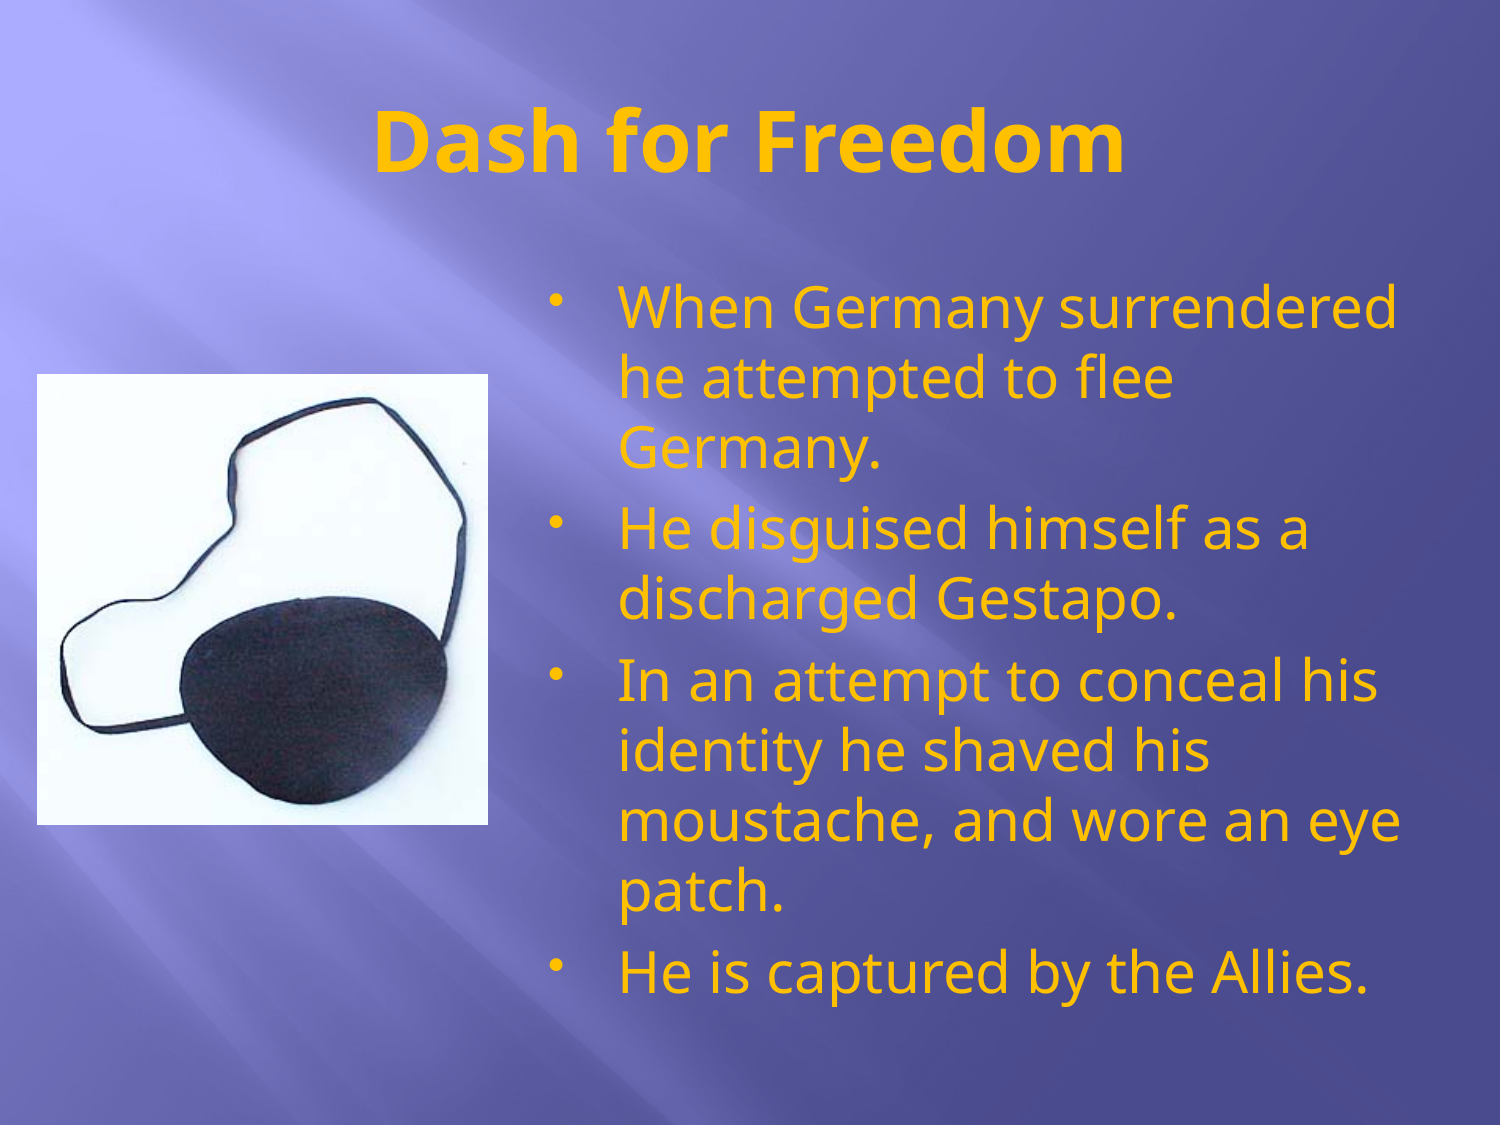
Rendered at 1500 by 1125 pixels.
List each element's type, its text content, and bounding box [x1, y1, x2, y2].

picture [37, 374, 488, 826]
title Dash for Freedom [75, 45, 1425, 233]
list When Germany surrendered he attempted to flee Germany. He disguised himself as a discharged Gestapo. In an attempt to conceal his identity he shaved his moustache, and wore an eye patch. He is captured by the Allies. [512, 262, 1425, 1035]
